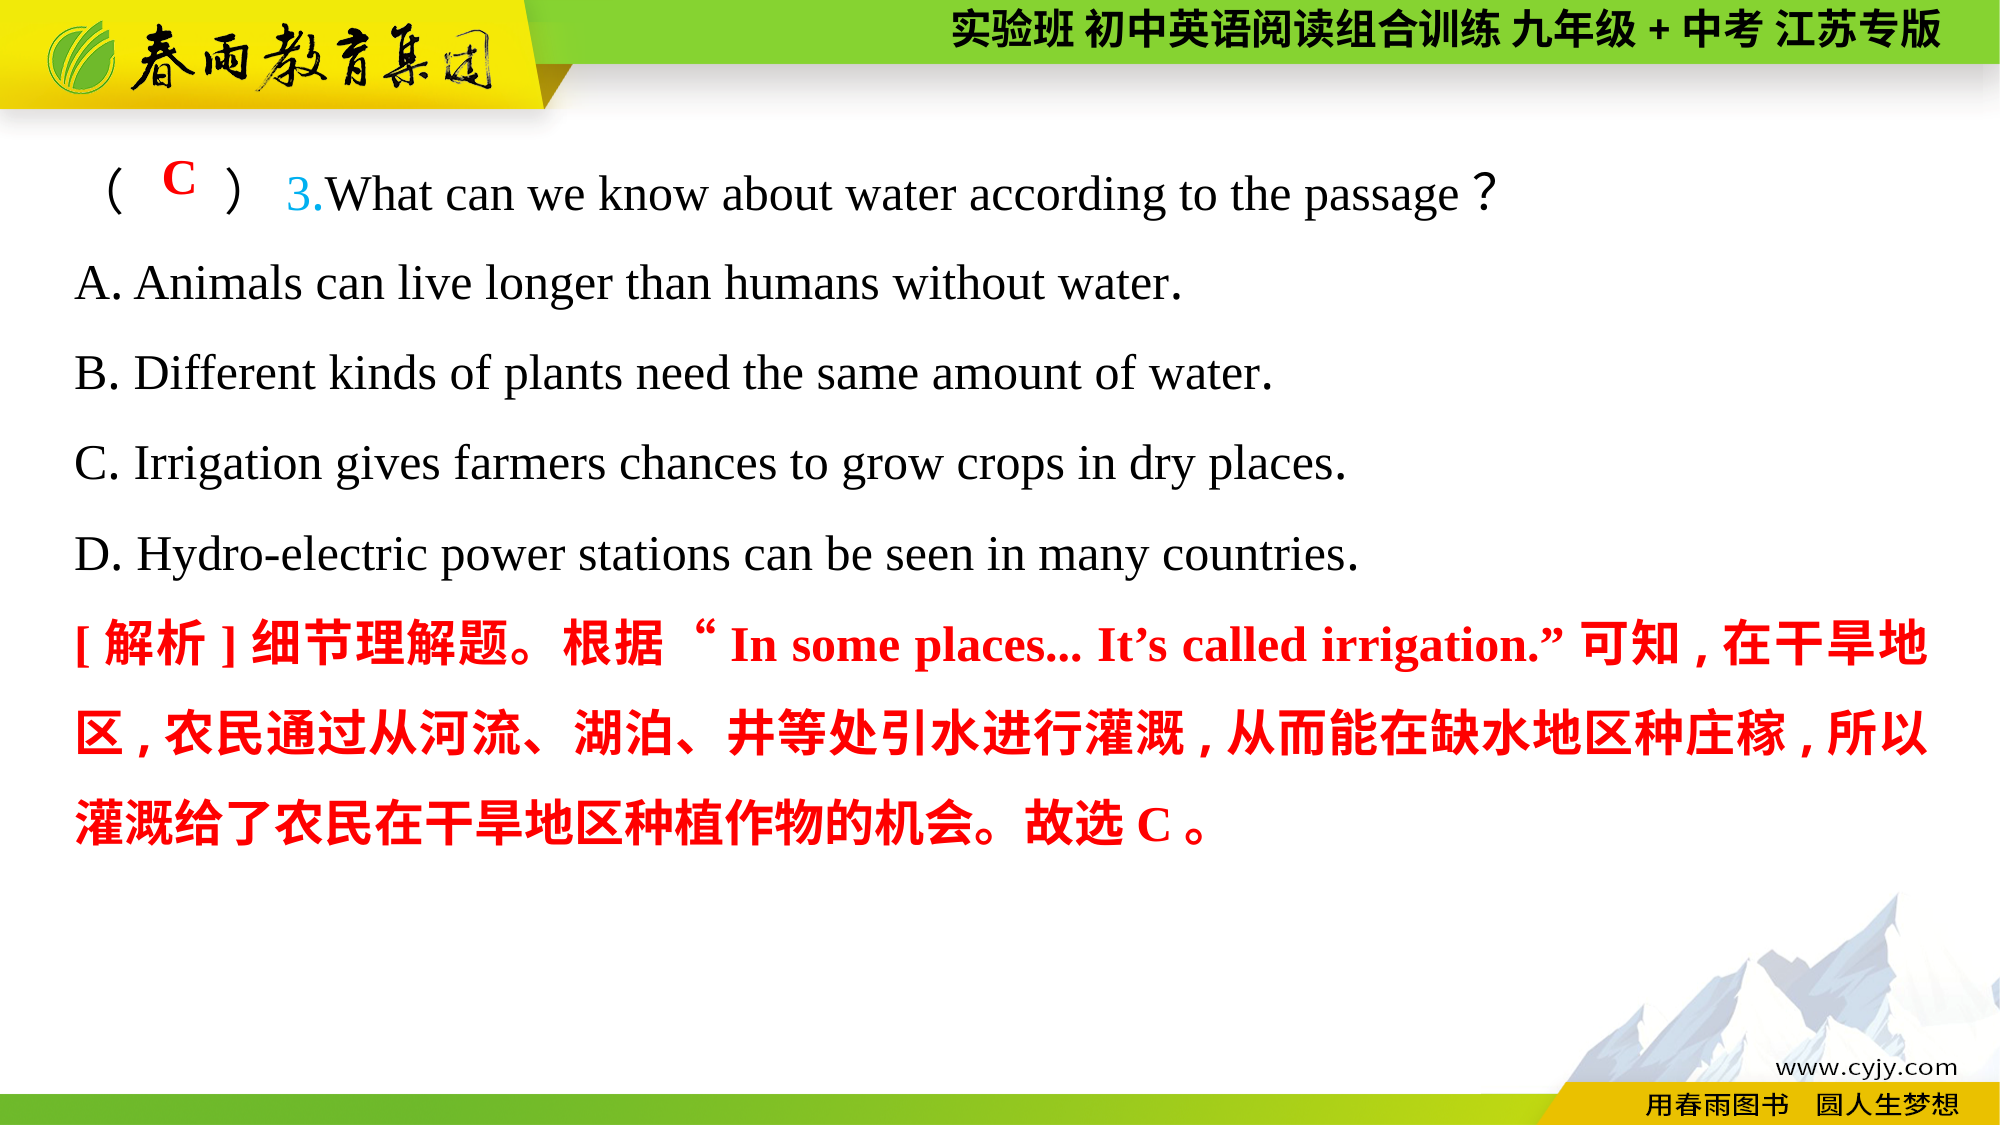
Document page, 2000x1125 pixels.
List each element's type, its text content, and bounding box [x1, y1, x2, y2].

list （ ）3.What can we know about water according to the passage？ A. Animals can live longer than humans without water. B. Different kinds of plants need the same amount of water. C. Irrigation gives farmers chances to grow crops in dry places. D. Hydro-electric power stations can be seen in many countries. [59, 122, 1944, 574]
text_box [解析]细节理解题。根据“In some places... It’s called irrigation.”可知,在干旱地区,农民通过从河流、湖泊、井等处引水进行灌溉,从而能在缺水地区种庄稼,所以灌溉给了农民在干旱地区种植作物的机会。故选C。 [59, 574, 1944, 860]
text_box C [146, 137, 213, 213]
picture [0, 0, 2000, 1125]
